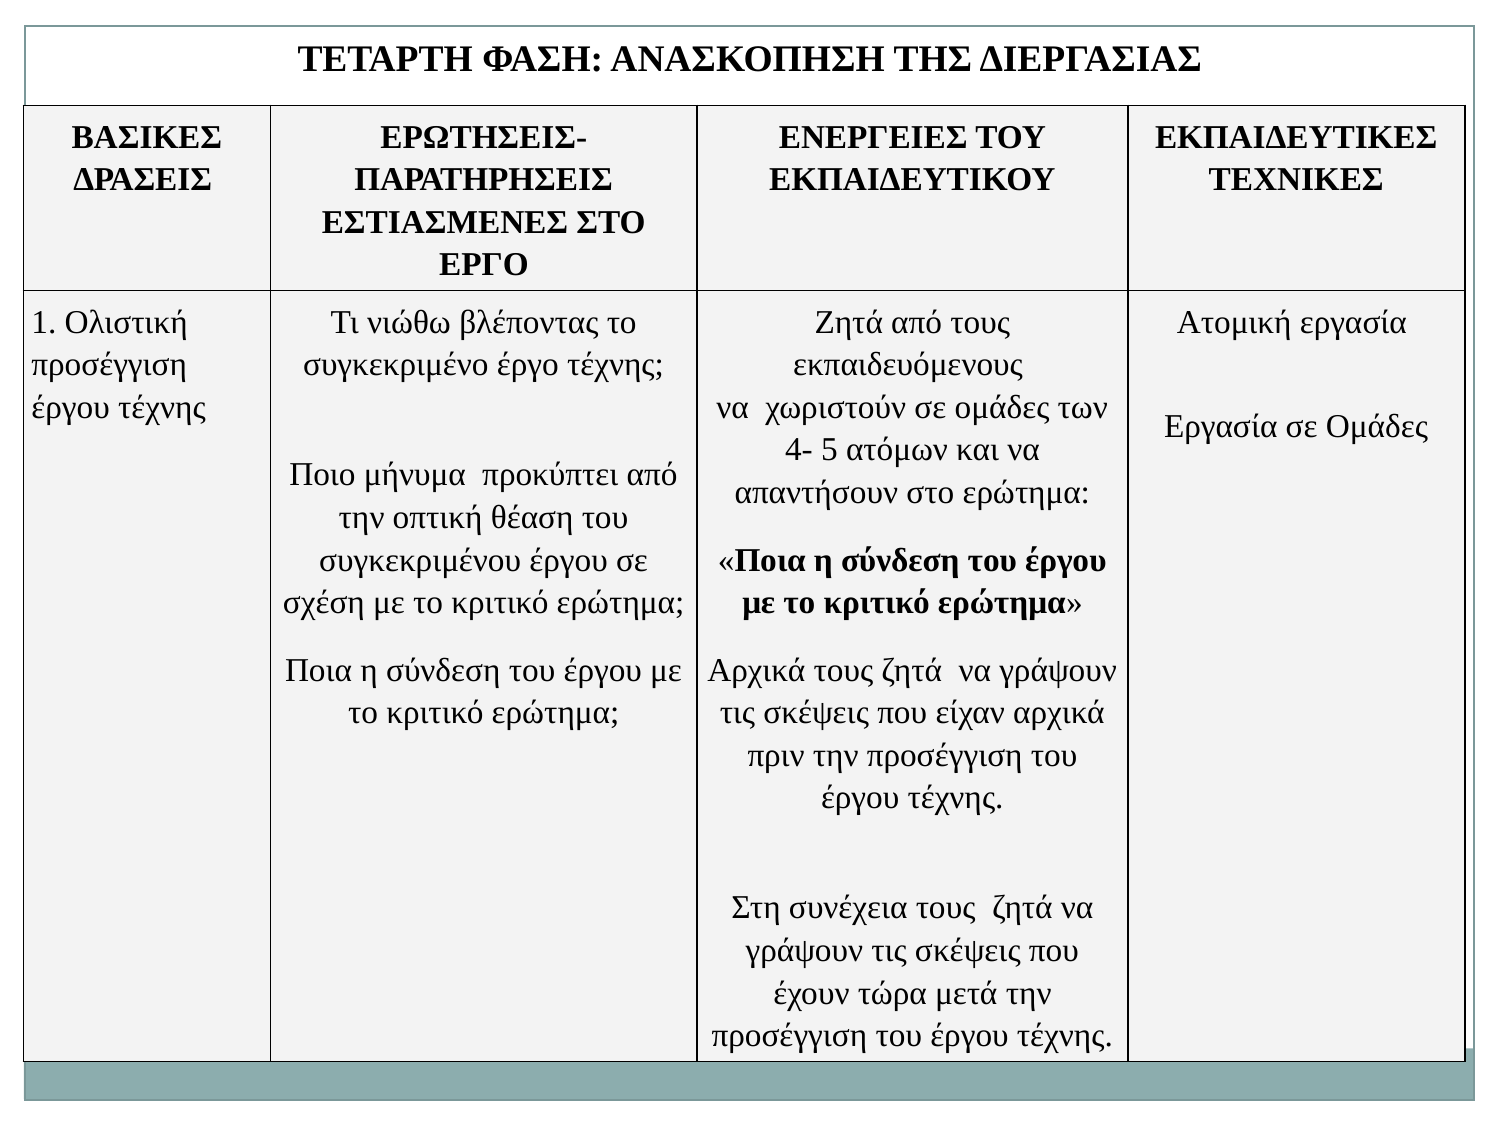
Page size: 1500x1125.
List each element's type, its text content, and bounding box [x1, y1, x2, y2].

table_header ΕΡΩΤΗΣΕΙΣ- ΠΑΡΑΤΗΡΗΣΕΙΣ ΕΣΤΙΑΣΜΕΝΕΣ ΣΤΟ ΕΡΓΟ [271, 106, 696, 290]
table_header ΒΑΣΙΚΕΣ ΔΡΑΣΕΙΣ [24, 106, 270, 290]
text_box ΤΕΤΑΡΤΗ ΦΑΣΗ: ΑΝΑΣΚΟΠΗΣΗ ΤΗΣ ΔΙΕΡΓΑΣΙΑΣ [277, 26, 1222, 87]
table_cell Τι νιώθω βλέποντας το συγκεκριμένο έργο τέχνης; Ποιο μήνυμα προκύπτει από την οπτική θέαση του συγκεκριμένου έργου σε σχέση με το κριτικό ερώτημα; Ποια η σύνδεση του έργου με το κριτικό ερώτημα; [271, 291, 696, 1061]
table_cell Ζητά από τους εκπαιδευόμενους να χωριστούν σε ομάδες των 4- 5 ατόμων και να απαντήσουν στο ερώτημα: «Ποια η σύνδεση του έργου με το κριτικό ερώτημα» Αρχικά τους ζητά να γράψουν τις σκέψεις που είχαν αρχικά πριν την προσέγγιση του έργου τέχνης. Στη συνέχεια τους ζητά να γράψουν τις σκέψεις που έχουν τώρα μετά την προσέγγιση του έργου τέχνης. [698, 291, 1127, 1061]
table_header ΕΚΠΑΙΔΕΥΤΙΚΕΣ ΤΕΧΝΙΚΕΣ [1129, 106, 1464, 290]
table_header ΕΝΕΡΓΕΙΕΣ ΤΟΥ ΕΚΠΑΙΔΕΥΤΙΚΟΥ [698, 106, 1127, 290]
table_cell Ατομική εργασία Εργασία σε Ομάδες [1129, 291, 1464, 1061]
table_cell 1. Ολιστική προσέγγιση έργου τέχνης [24, 291, 270, 1061]
